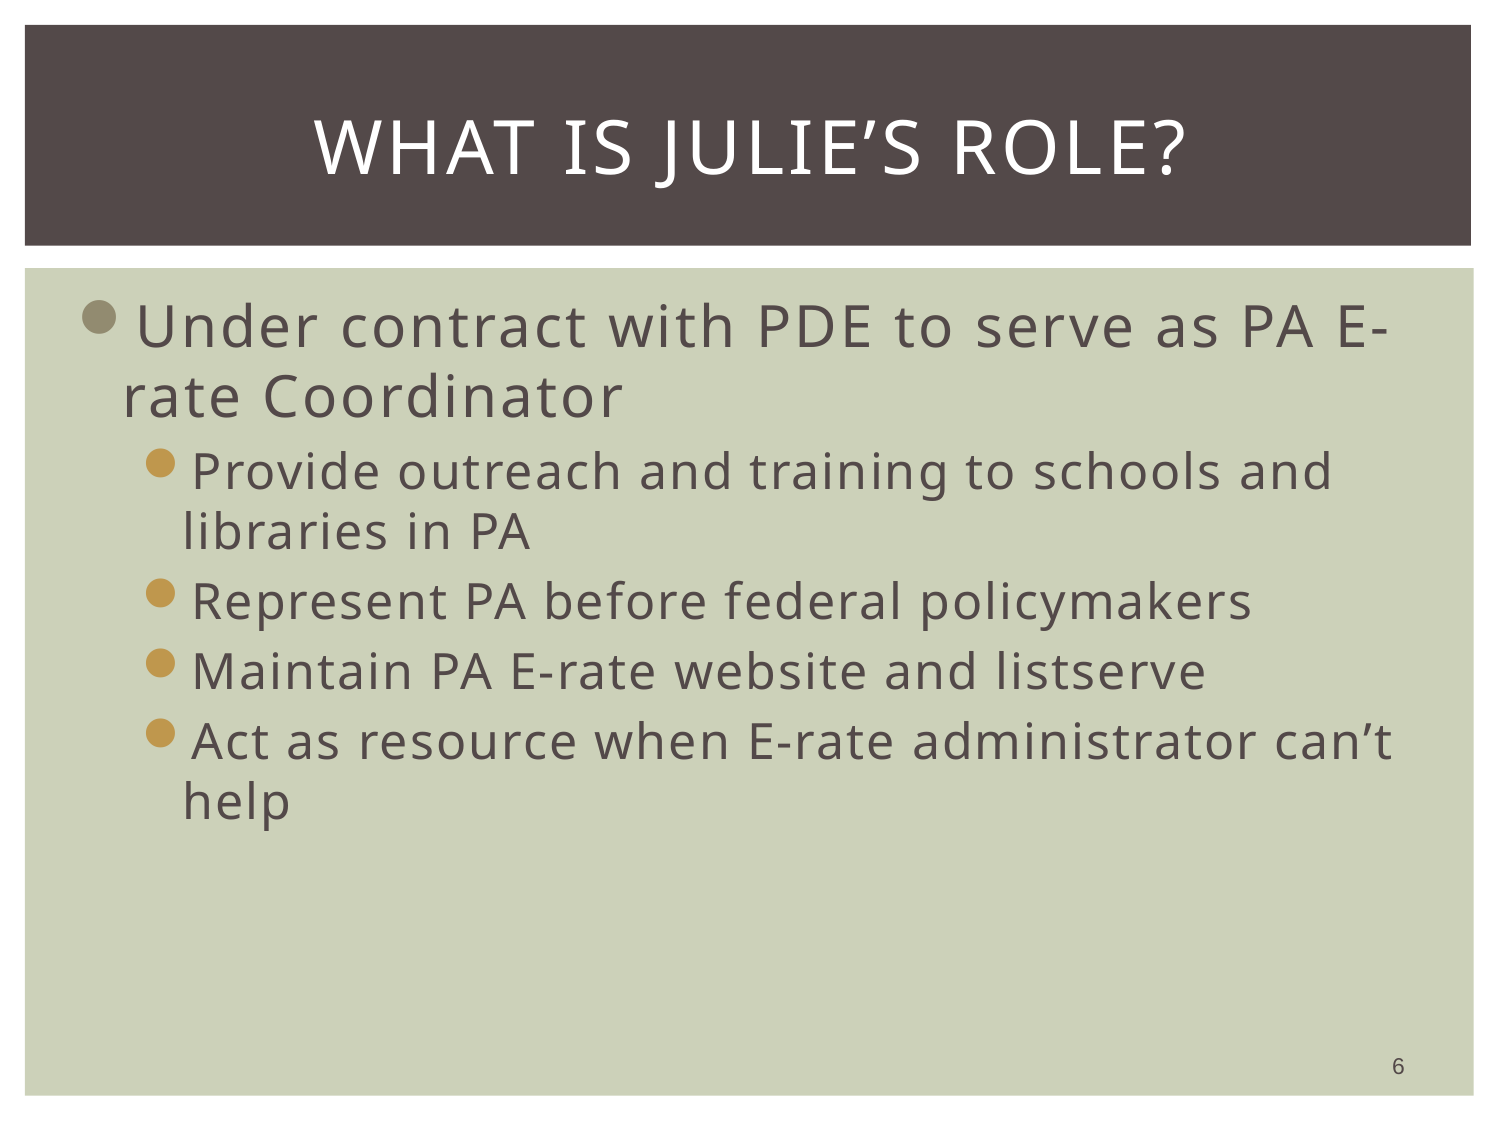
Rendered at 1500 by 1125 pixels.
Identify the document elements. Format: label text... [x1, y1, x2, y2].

list Under contract with PDE to serve as PA E-rate Coordinator Provide outreach and training to schools and libraries in PA Represent PA before federal policymakers Maintain PA E-rate website and listserve Act as resource when E-rate administrator can’t help [62, 282, 1442, 1005]
slide_number 6 [1349, 1041, 1448, 1089]
title What is Julie’s Role? [62, 58, 1438, 232]
